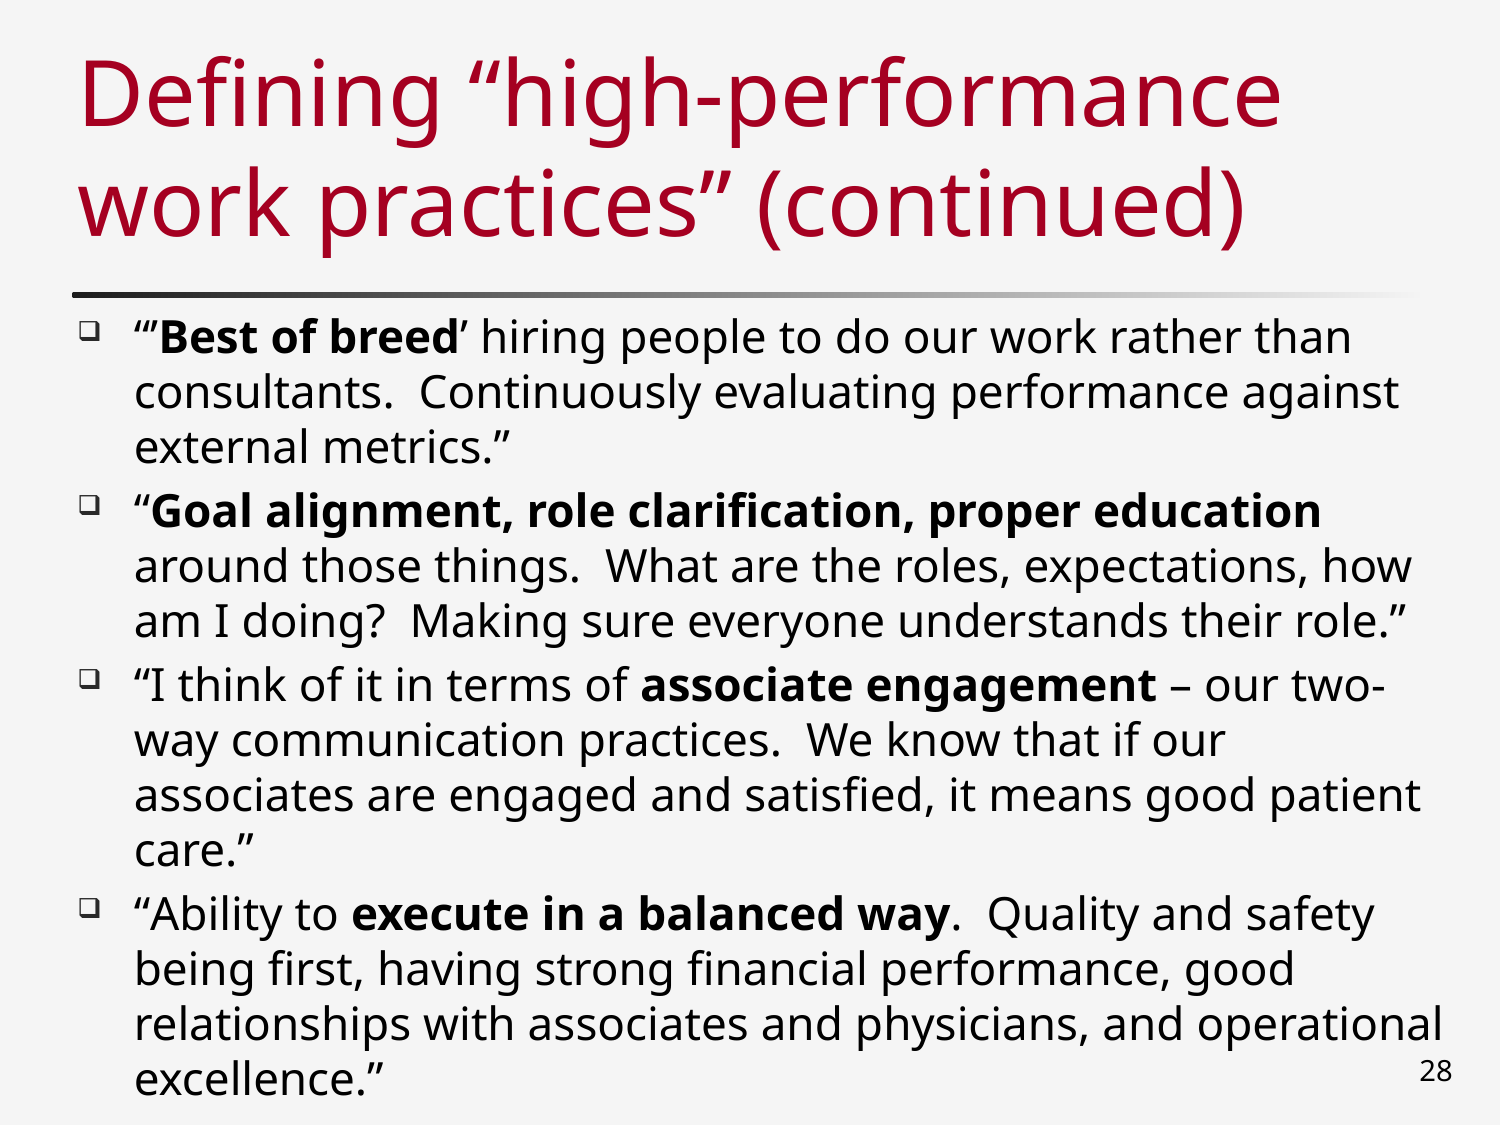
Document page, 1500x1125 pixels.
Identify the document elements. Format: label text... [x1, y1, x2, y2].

slide_number 28 [1154, 1023, 1468, 1100]
title Defining “high-performance work practices” (continued) [62, 24, 1342, 266]
list “’Best of breed’ hiring people to do our work rather than consultants. Continuously evaluating performance against external metrics.” “Goal alignment, role clarification, proper education around those things. What are the roles, expectations, how am I doing? Making sure everyone understands their role.” “I think of it in terms of associate engagement – our two-way communication practices. We know that if our associates are engaged and satisfied, it means good patient care.” “Ability to execute in a balanced way. Quality and safety being first, having strong financial performance, good relationships with associates and physicians, and operational excellence.” [62, 299, 1463, 1088]
